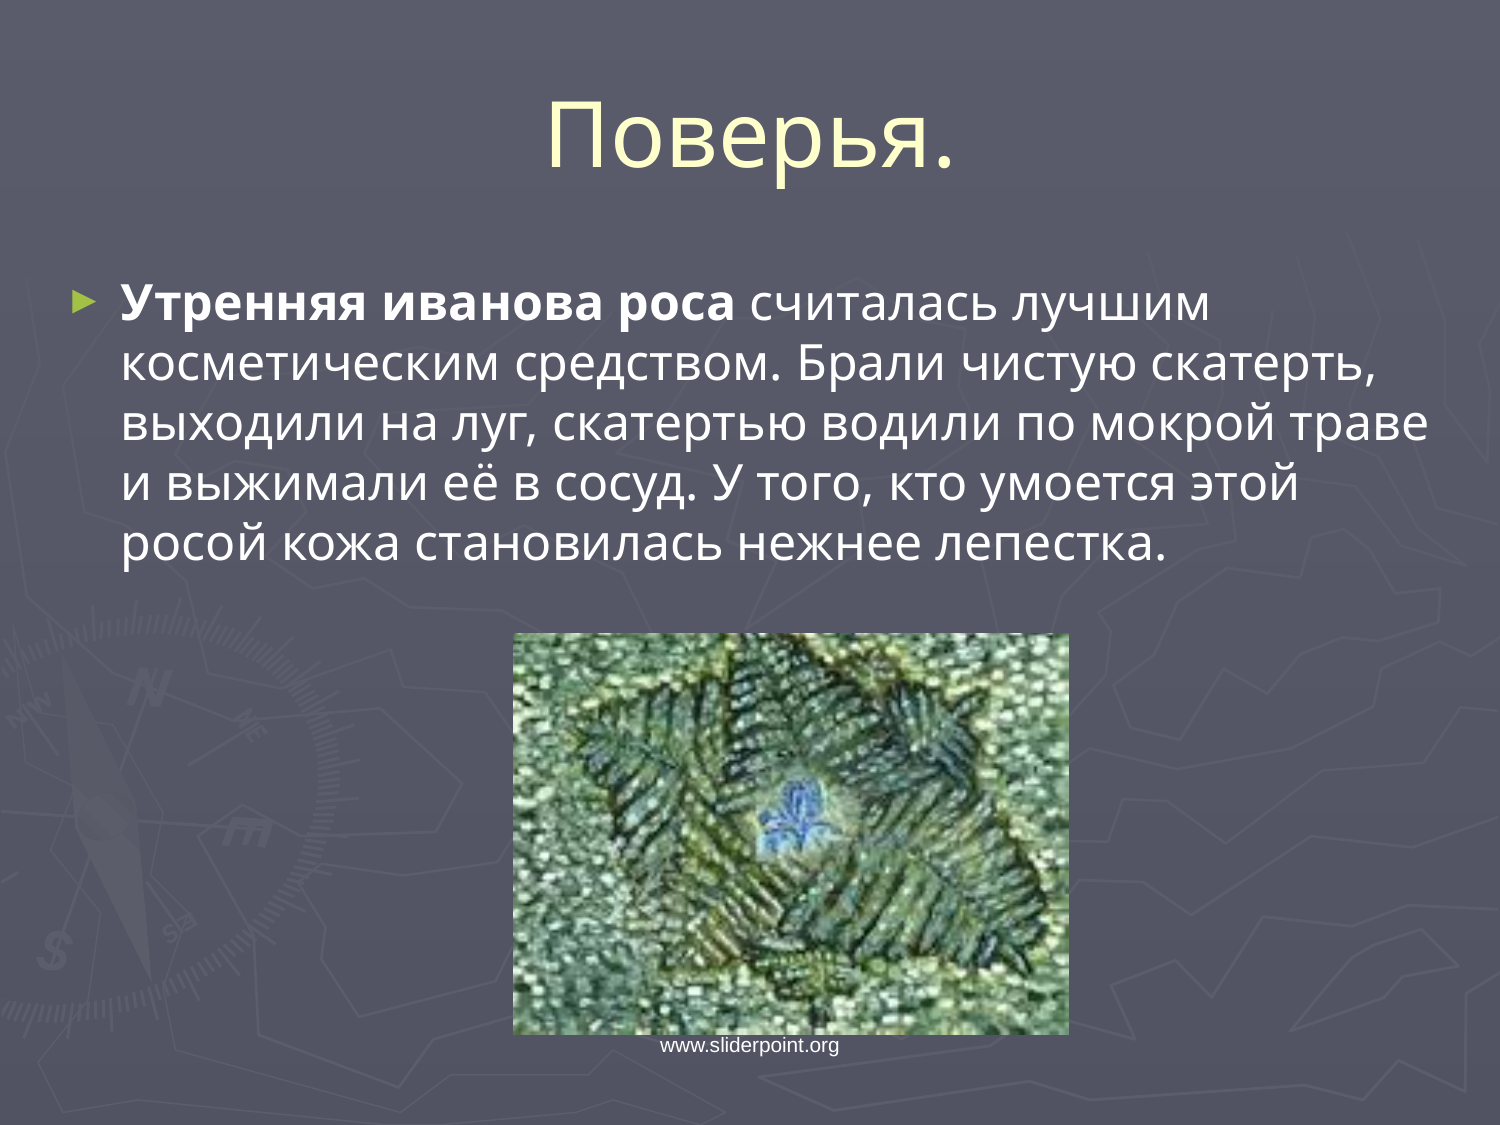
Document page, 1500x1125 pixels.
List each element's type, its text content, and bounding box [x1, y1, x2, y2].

footer www.sliderpoint.org [512, 1042, 988, 1103]
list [513, 632, 1070, 1036]
list Утренняя иванова роса считалась лучшим косметическим средством. Брали чистую скатерть, выходили на луг, скатертью водили по мокрой траве и выжимали её в сосуд. У того, кто умоется этой росой кожа становилась нежнее лепестка. [49, 262, 1451, 620]
title Поверья. [49, 37, 1451, 226]
